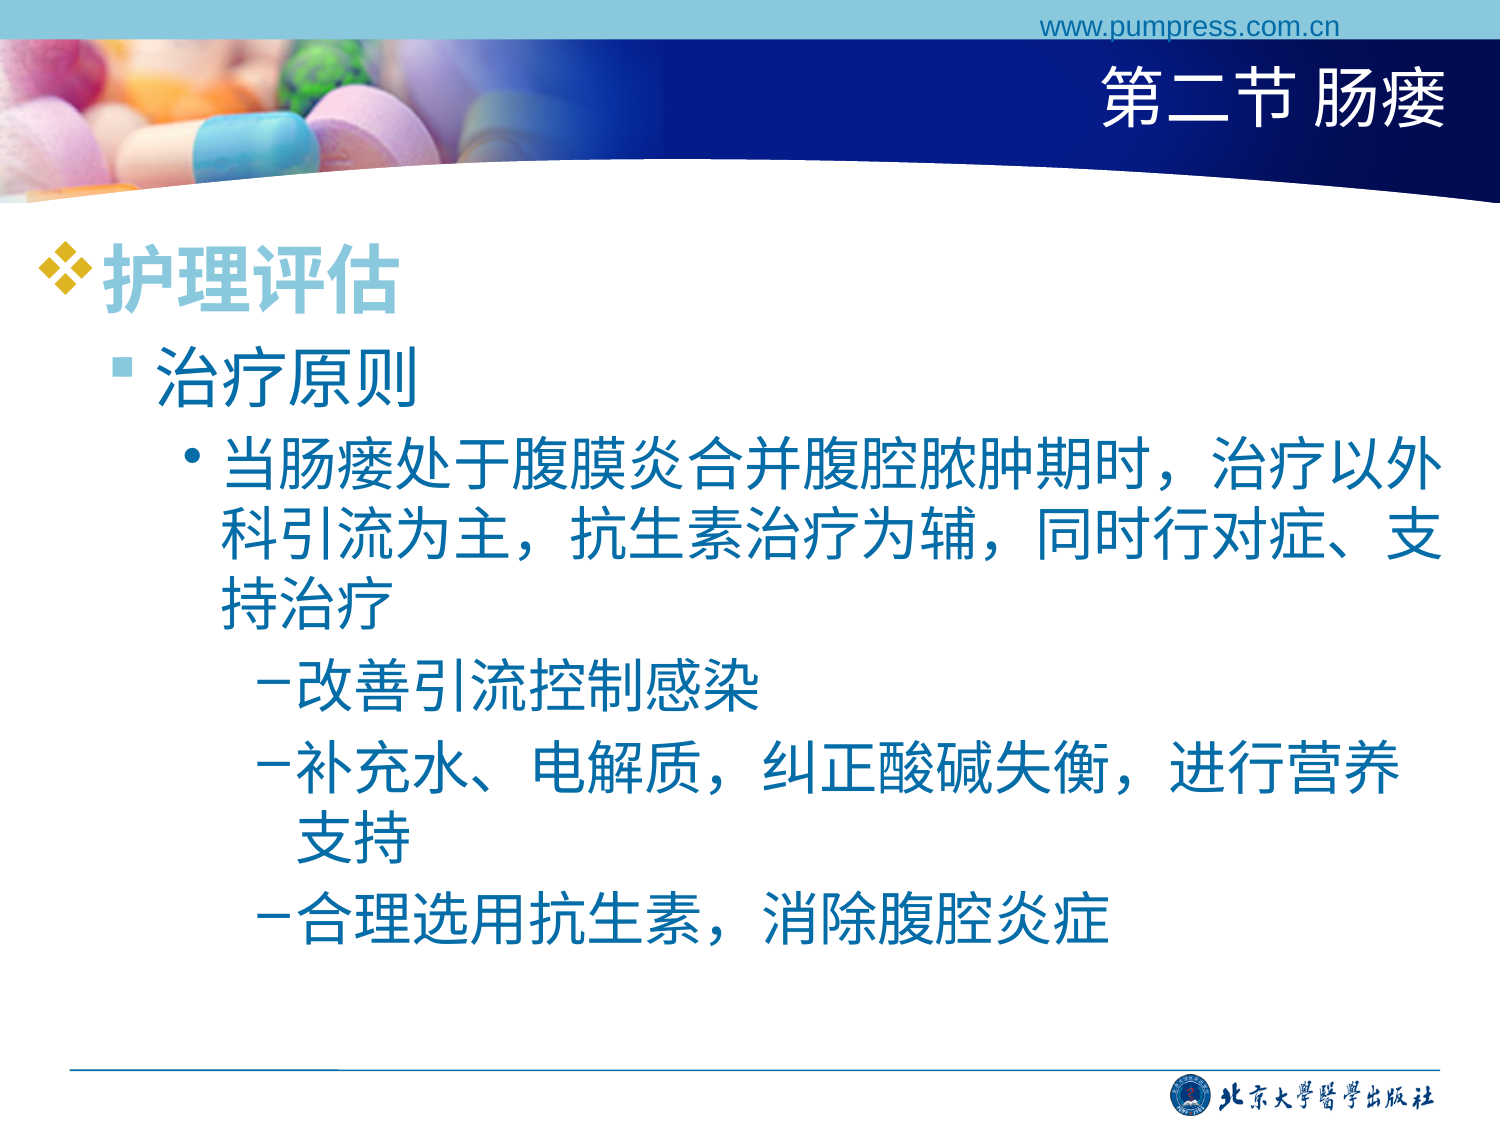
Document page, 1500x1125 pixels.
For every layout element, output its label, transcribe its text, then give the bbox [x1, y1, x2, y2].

picture [1170, 1074, 1436, 1118]
title 第二节 肠瘘 [137, 49, 1463, 143]
slide_number www.pumpress.com.cn [1025, 0, 1463, 38]
list 护理评估 治疗原则 当肠瘘处于腹膜炎合并腹腔脓肿期时，治疗以外科引流为主，抗生素治疗为辅，同时行对症、支持治疗 改善引流控制感染 补充水、电解质，纠正酸碱失衡，进行营养支持 合理选用抗生素，消除腹腔炎症 [17, 224, 1463, 1026]
picture [0, 40, 1500, 203]
